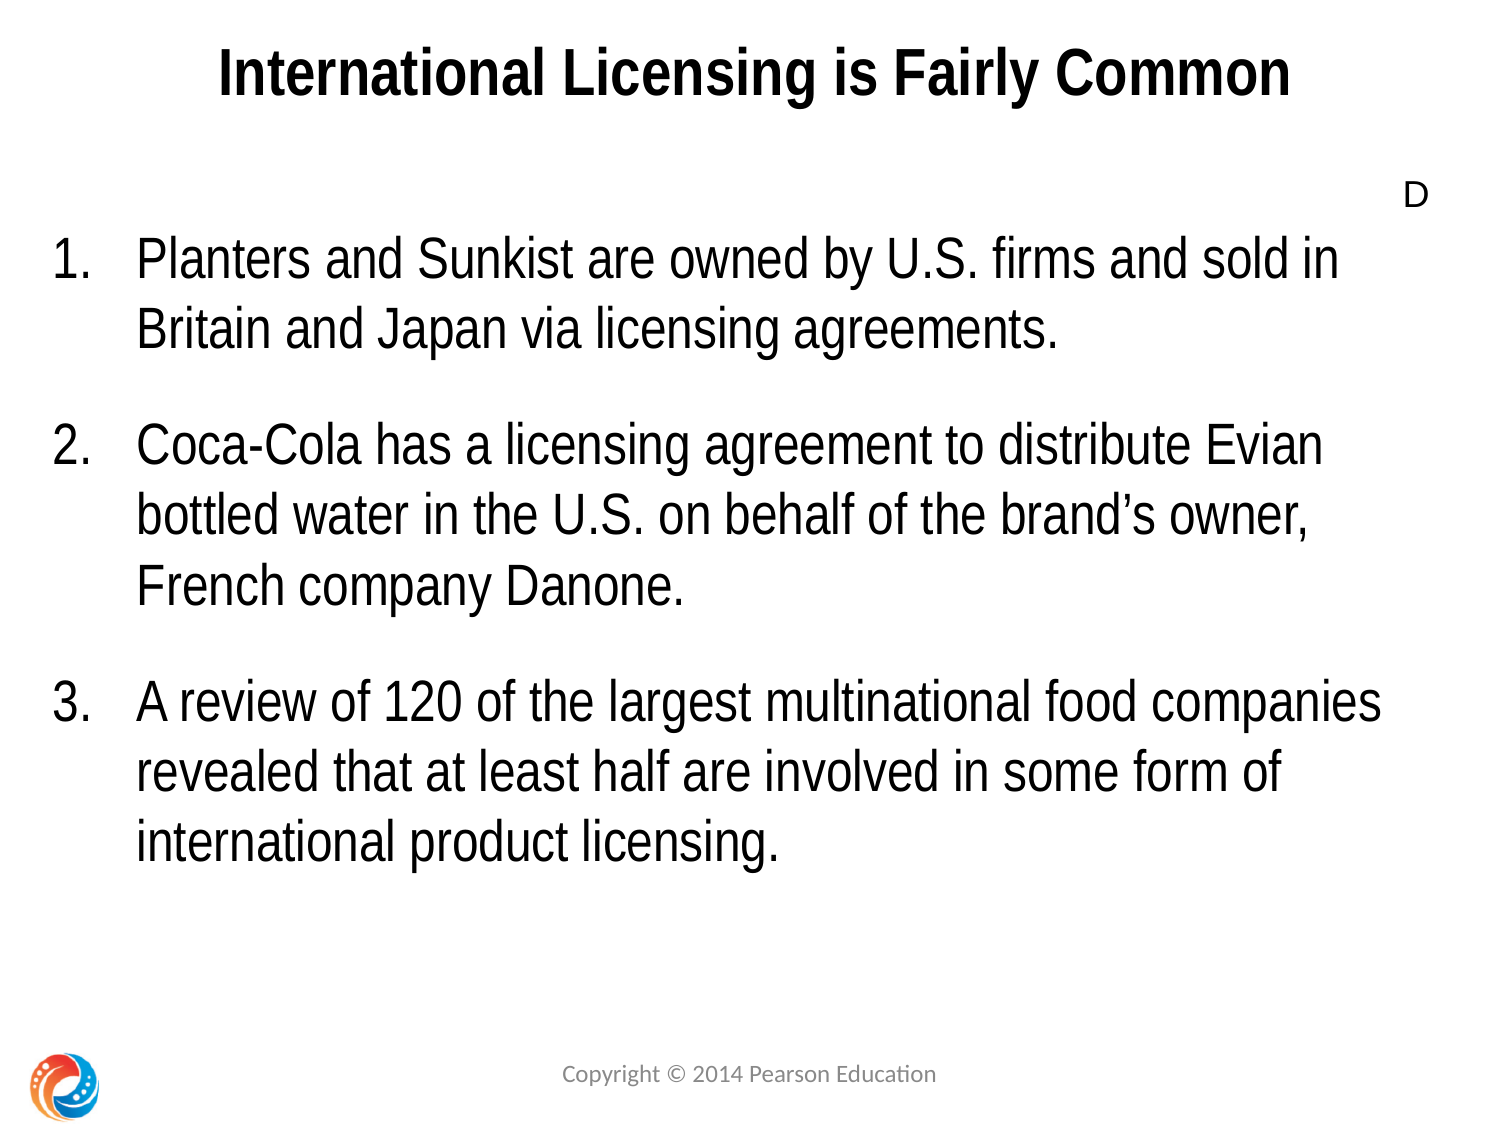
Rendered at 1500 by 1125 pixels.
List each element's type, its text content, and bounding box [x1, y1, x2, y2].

text_box D [1387, 162, 1445, 223]
footer Copyright © 2014 Pearson Education [512, 1042, 988, 1103]
picture [23, 1046, 105, 1125]
subtitle Planters and Sunkist are owned by U.S. firms and sold in Britain and Japan via licensing agreements. Coca-Cola has a licensing agreement to distribute Evian bottled water in the U.S. on behalf of the brand’s owner, French company Danone. A review of 120 of the largest multinational food companies revealed that at least half are involved in some form of international product licensing. [37, 212, 1451, 1038]
title International Licensing is Fairly Common [62, 0, 1451, 138]
